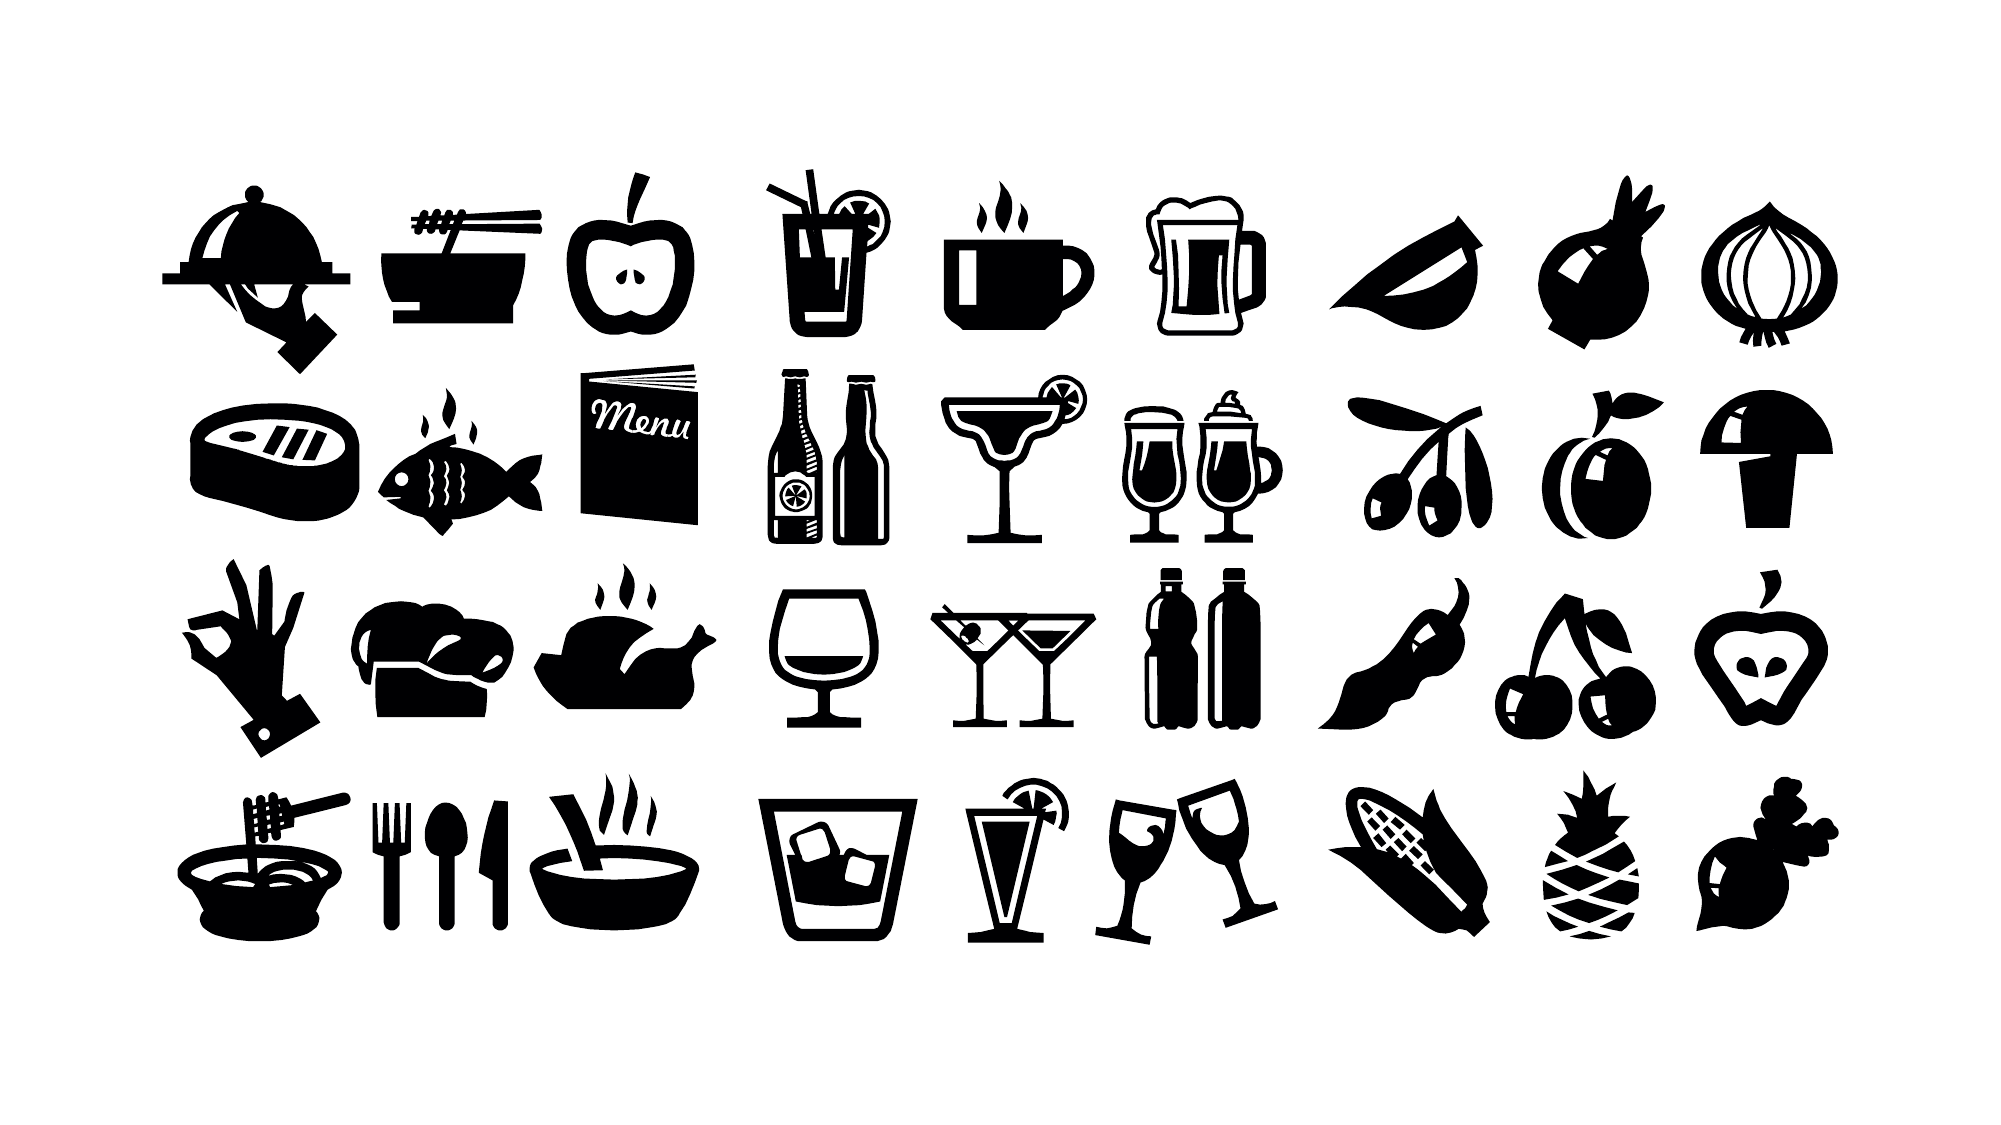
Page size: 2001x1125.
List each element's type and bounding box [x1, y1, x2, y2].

text_box [442, 387, 457, 430]
text_box [647, 583, 657, 610]
text_box [1551, 898, 1618, 924]
text_box [767, 369, 823, 544]
text_box [619, 563, 635, 610]
text_box [1328, 787, 1490, 937]
text_box [350, 601, 514, 718]
text_box [421, 414, 429, 439]
text_box [533, 616, 717, 710]
text_box [1495, 593, 1656, 740]
text_box [1464, 427, 1493, 529]
text_box [424, 802, 468, 931]
text_box [1546, 911, 1579, 932]
text_box [622, 773, 638, 836]
text_box [1759, 569, 1782, 609]
text_box [941, 374, 1088, 544]
text_box [1585, 841, 1636, 873]
text_box [1541, 437, 1591, 539]
text_box [1546, 864, 1610, 892]
text_box [1018, 203, 1029, 233]
text_box [943, 239, 1095, 330]
text_box [1555, 770, 1631, 858]
text_box [758, 798, 918, 942]
text_box [1696, 776, 1839, 932]
text_box [580, 364, 698, 526]
text_box [478, 800, 508, 931]
text_box [769, 589, 879, 728]
text_box [1542, 880, 1569, 900]
text_box [1122, 390, 1283, 543]
text_box [189, 403, 360, 522]
text_box [1700, 390, 1833, 528]
text_box [1588, 879, 1639, 906]
text_box [1627, 868, 1639, 877]
text_box [598, 773, 615, 835]
text_box [469, 420, 478, 445]
text_box [162, 185, 351, 375]
text_box [1538, 175, 1665, 350]
text_box [1176, 778, 1279, 928]
text_box [995, 180, 1013, 233]
text_box [595, 583, 605, 610]
text_box [976, 203, 987, 233]
text_box [766, 169, 891, 338]
text_box [1347, 397, 1483, 538]
text_box [372, 803, 411, 931]
text_box [1571, 438, 1652, 540]
text_box [529, 794, 700, 931]
text_box [930, 604, 1097, 728]
text_box [1144, 568, 1261, 730]
text_box [377, 433, 543, 536]
text_box [177, 792, 351, 942]
text_box [181, 559, 321, 758]
text_box [1701, 201, 1838, 348]
text_box [1317, 578, 1470, 730]
text_box [1002, 777, 1069, 832]
text_box [1146, 195, 1266, 336]
text_box [566, 172, 695, 335]
text_box [1599, 912, 1635, 932]
text_box [381, 208, 543, 324]
text_box [1569, 930, 1612, 940]
text_box [965, 790, 1057, 943]
text_box [1694, 611, 1828, 726]
text_box [1095, 799, 1177, 945]
text_box [1592, 390, 1664, 438]
text_box [832, 375, 890, 546]
text_box [1544, 850, 1569, 868]
text_box [1329, 215, 1484, 330]
